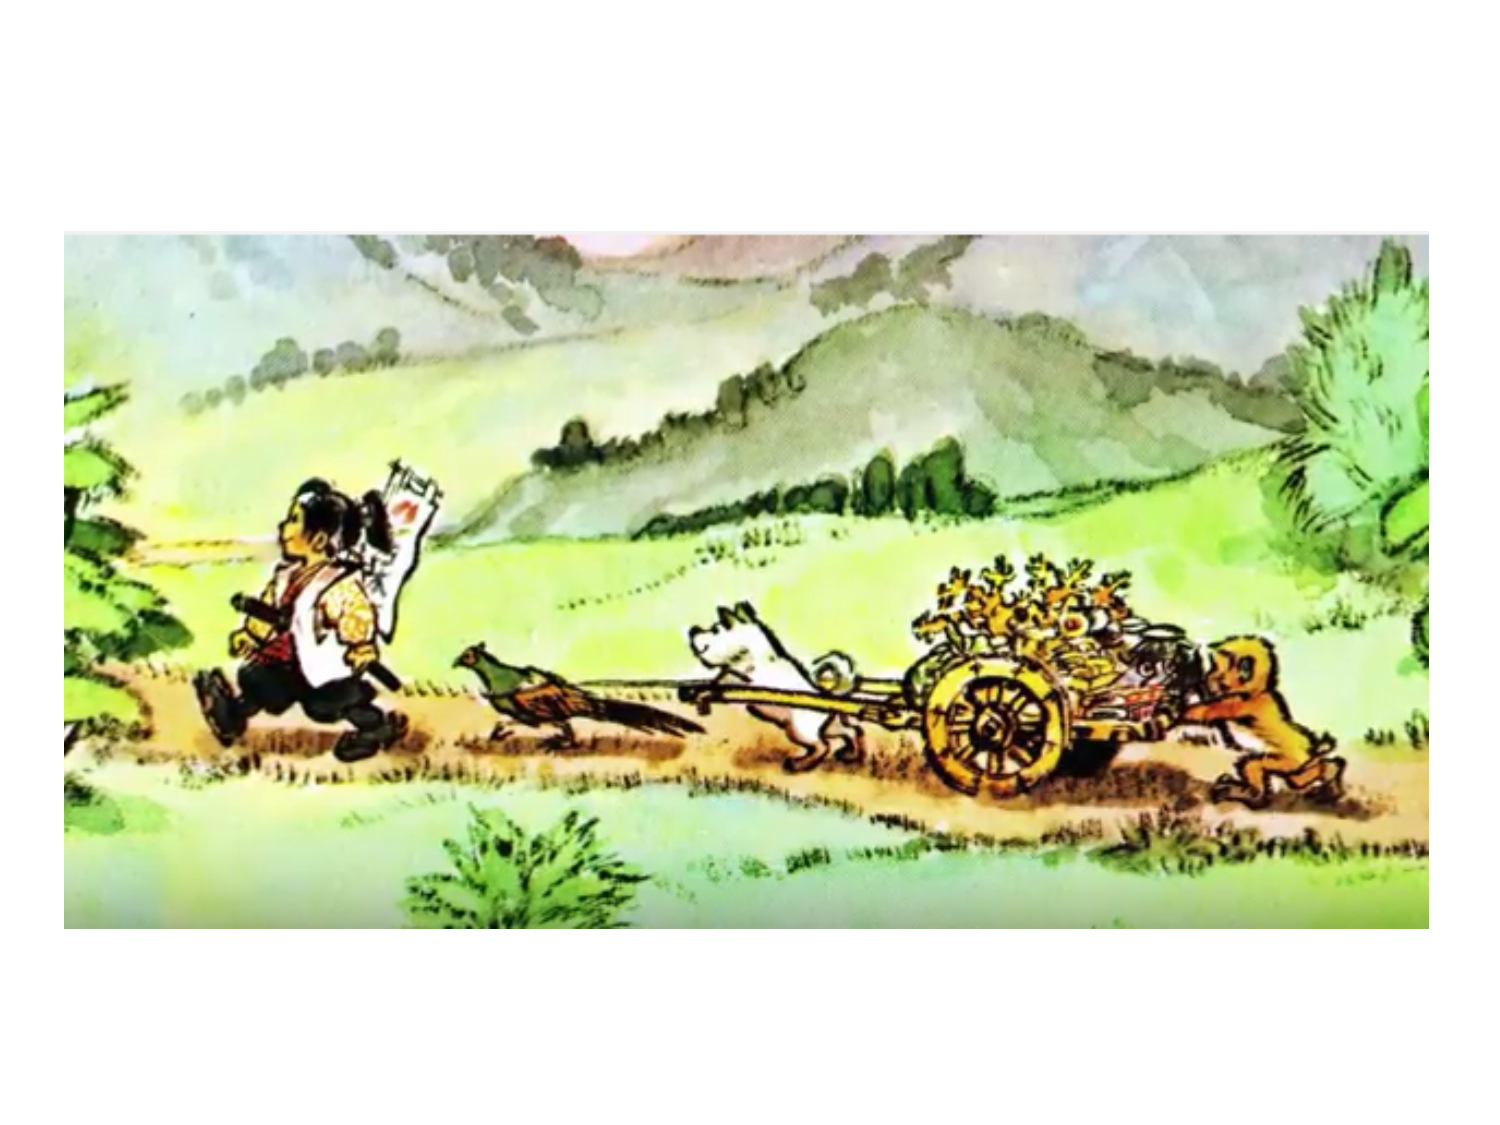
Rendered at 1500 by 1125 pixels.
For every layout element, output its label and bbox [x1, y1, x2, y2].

list [64, 231, 1429, 929]
